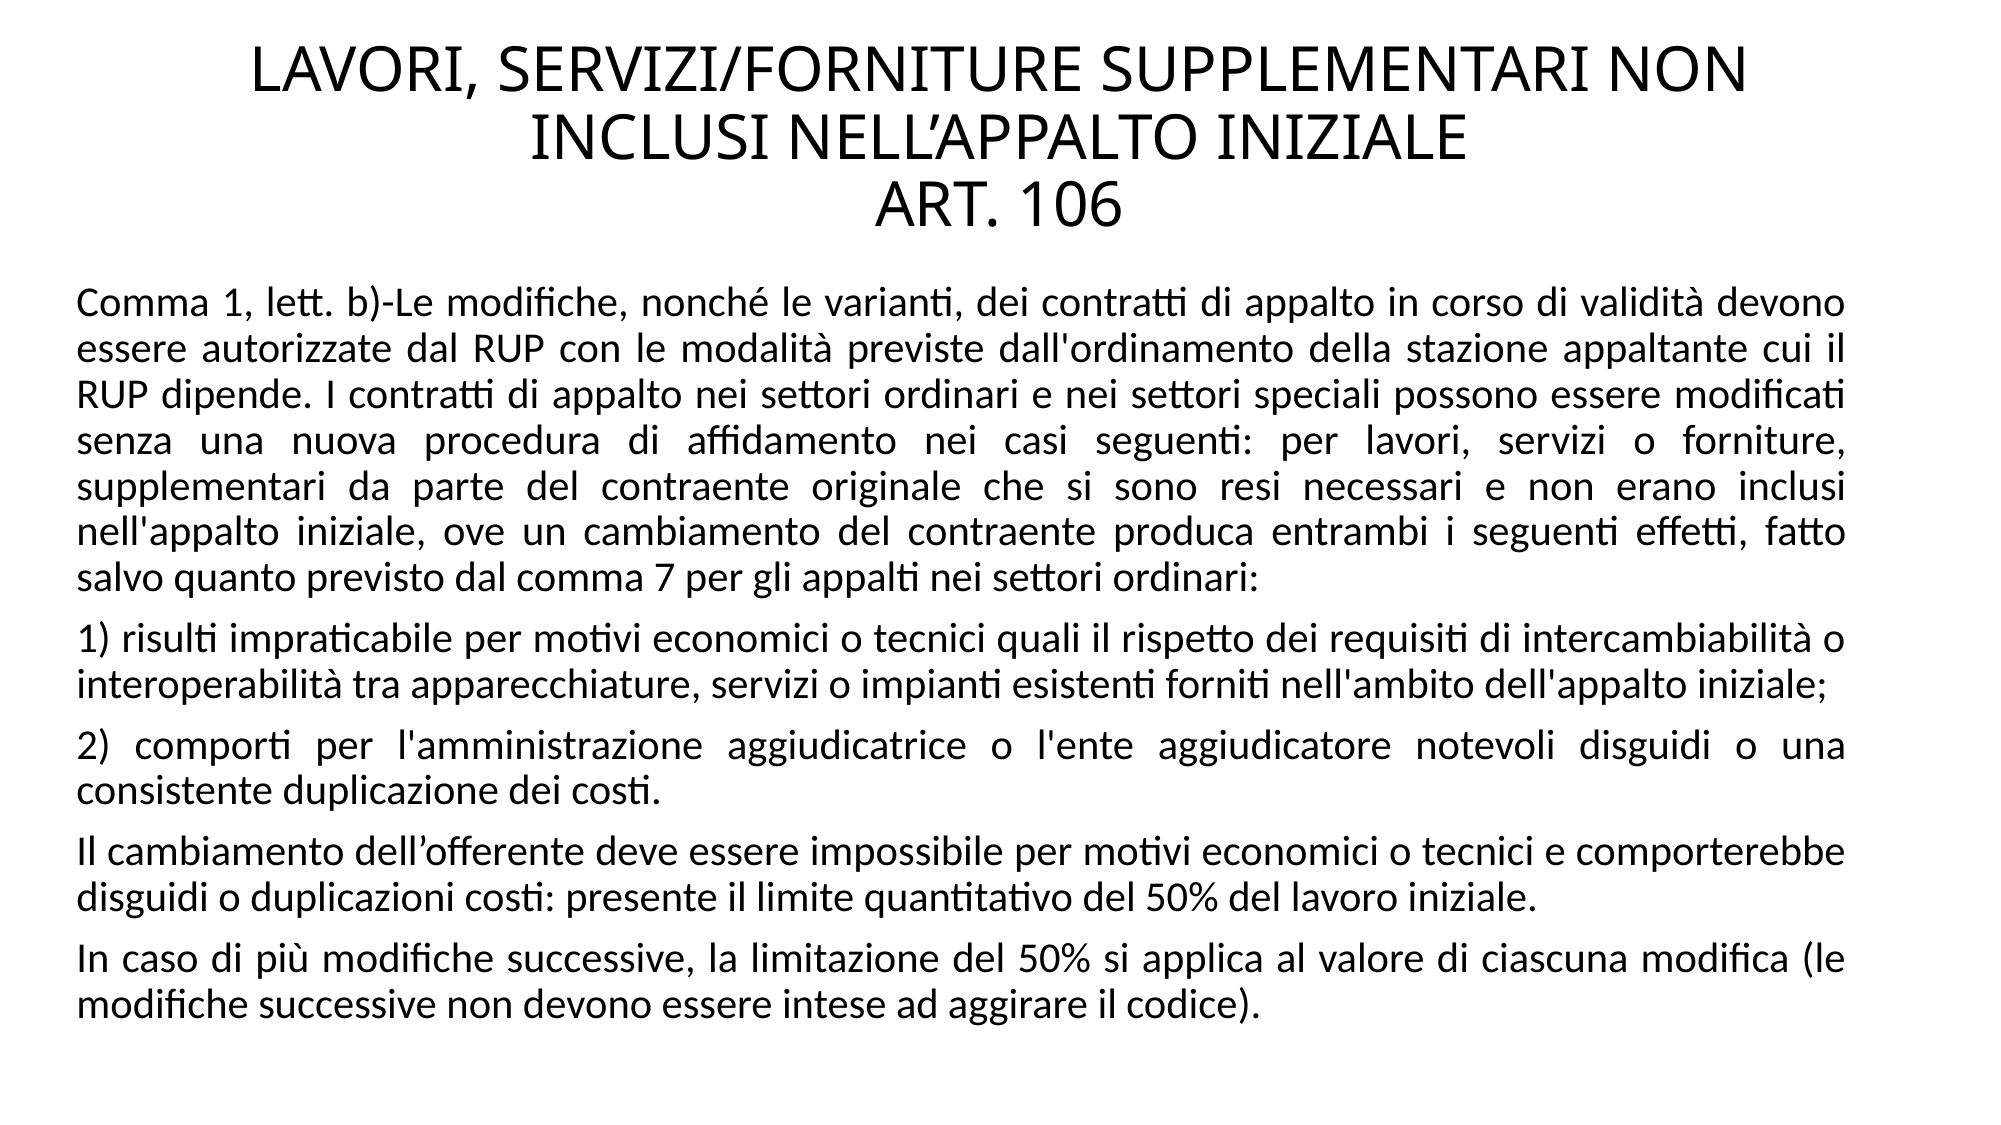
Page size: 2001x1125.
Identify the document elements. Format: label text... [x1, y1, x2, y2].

list Comma 1, lett. b)-Le modifiche, nonché le varianti, dei contratti di appalto in corso di validità devono essere autorizzate dal RUP con le modalità previste dall'ordinamento della stazione appaltante cui il RUP dipende. I contratti di appalto nei settori ordinari e nei settori speciali possono essere modificati senza una nuova procedura di affidamento nei casi seguenti: per lavori, servizi o forniture, supplementari da parte del contraente originale che si sono resi necessari e non erano inclusi nell'appalto iniziale, ove un cambiamento del contraente produca entrambi i seguenti effetti, fatto salvo quanto previsto dal comma 7 per gli appalti nei settori ordinari: 1) risulti impraticabile per motivi economici o tecnici quali il rispetto dei requisiti di intercambiabilità o interoperabilità tra apparecchiature, servizi o impianti esistenti forniti nell'ambito dell'appalto iniziale; 2) comporti per l'amministrazione aggiudicatrice o l'ente aggiudicatore notevoli disguidi o una consistente duplicazione dei costi. Il cambiamento dell’offerente deve essere impossibile per motivi economici o tecnici e comporterebbe disguidi o duplicazioni costi: presente il limite quantitativo del 50% del lavoro iniziale. In caso di più modifiche successive, la limitazione del 50% si applica al valore di ciascuna modifica (le modifiche successive non devono essere intese ad aggirare il codice). [61, 272, 1863, 1085]
title LAVORI, SERVIZI/FORNITURE SUPPLEMENTARI NON INCLUSI NELL’APPALTO INIZIALE ART. 106 [137, 30, 1863, 248]
